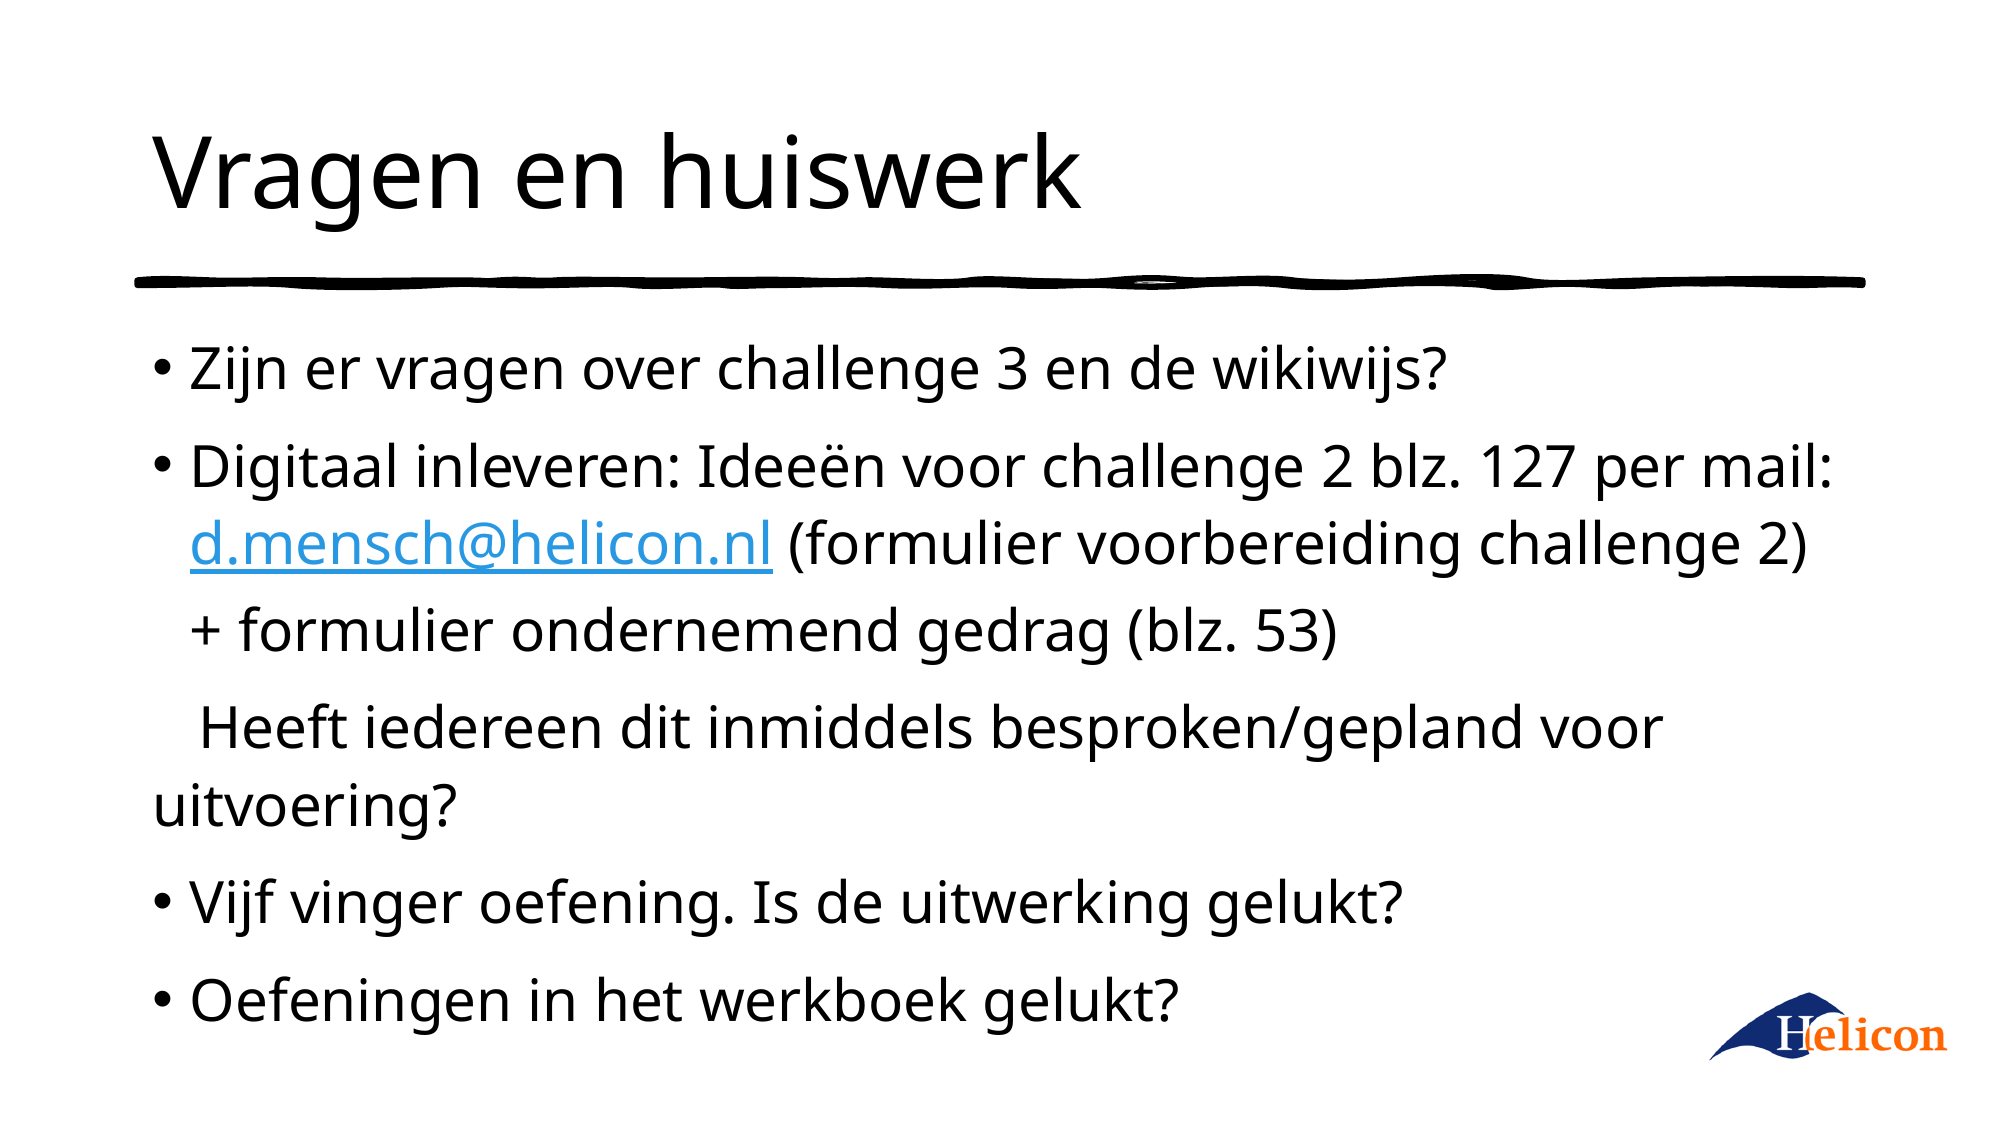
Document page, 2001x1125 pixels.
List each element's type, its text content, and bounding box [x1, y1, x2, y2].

title Vragen en huiswerk [137, 59, 1863, 278]
picture [1671, 952, 2000, 1125]
list Zijn er vragen over challenge 3 en de wikiwijs? Digitaal inleveren: Ideeën voor challenge 2 blz. 127 per mail: d.mensch@helicon.nl (formulier voorbereiding challenge 2) + formulier ondernemend gedrag (blz. 53) Heeft iedereen dit inmiddels besproken/gepland voor uitvoering? Vijf vinger oefening. Is de uitwerking gelukt? Oefeningen in het werkboek gelukt? [137, 316, 1863, 1014]
